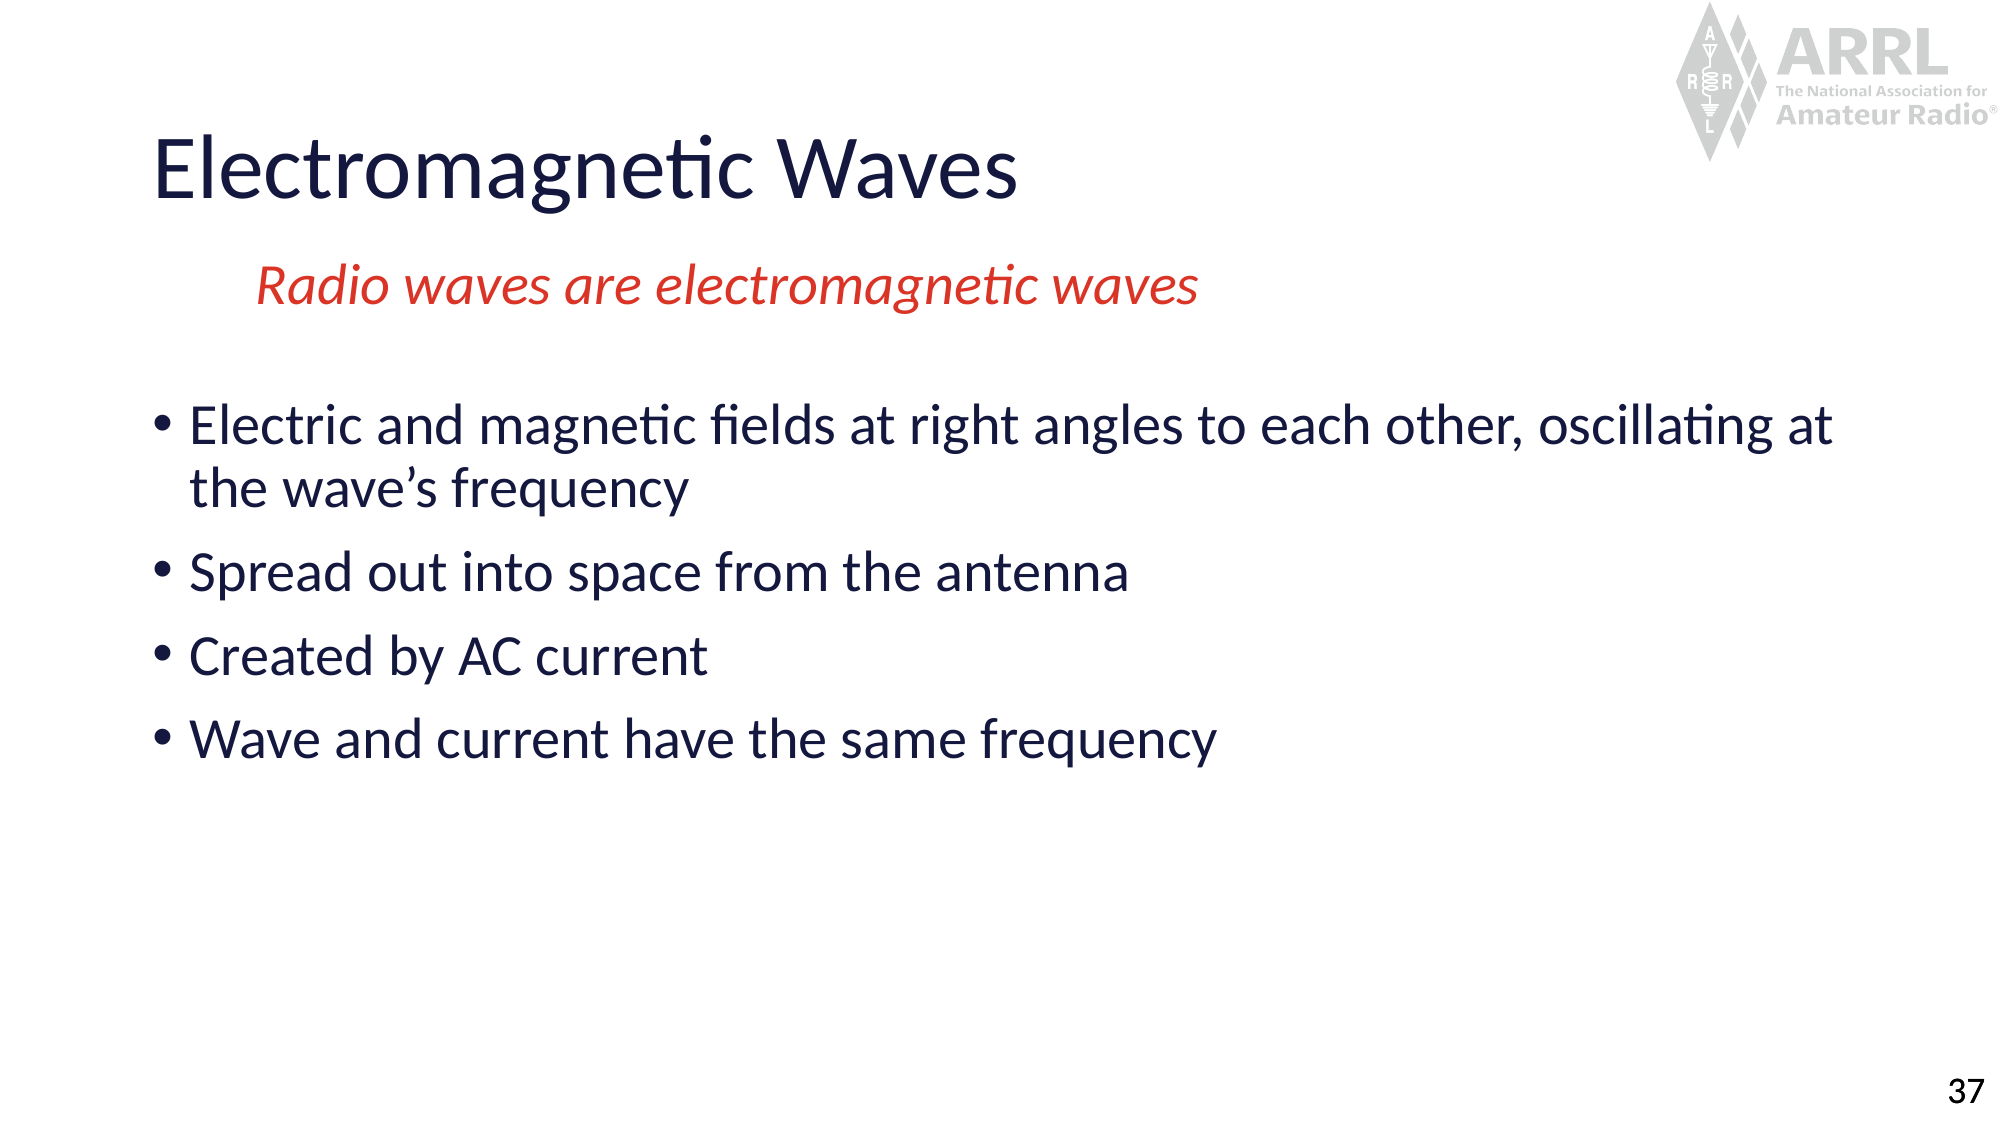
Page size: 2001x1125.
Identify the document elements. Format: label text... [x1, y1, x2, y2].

picture [1674, 0, 2000, 164]
title Electromagnetic Waves [137, 59, 1863, 278]
text_box Radio waves are electromagnetic waves [240, 238, 1279, 324]
list Electric and magnetic fields at right angles to each other, oscillating at the wave’s frequency Spread out into space from the antenna Created by AC current Wave and current have the same frequency [137, 386, 1863, 1038]
